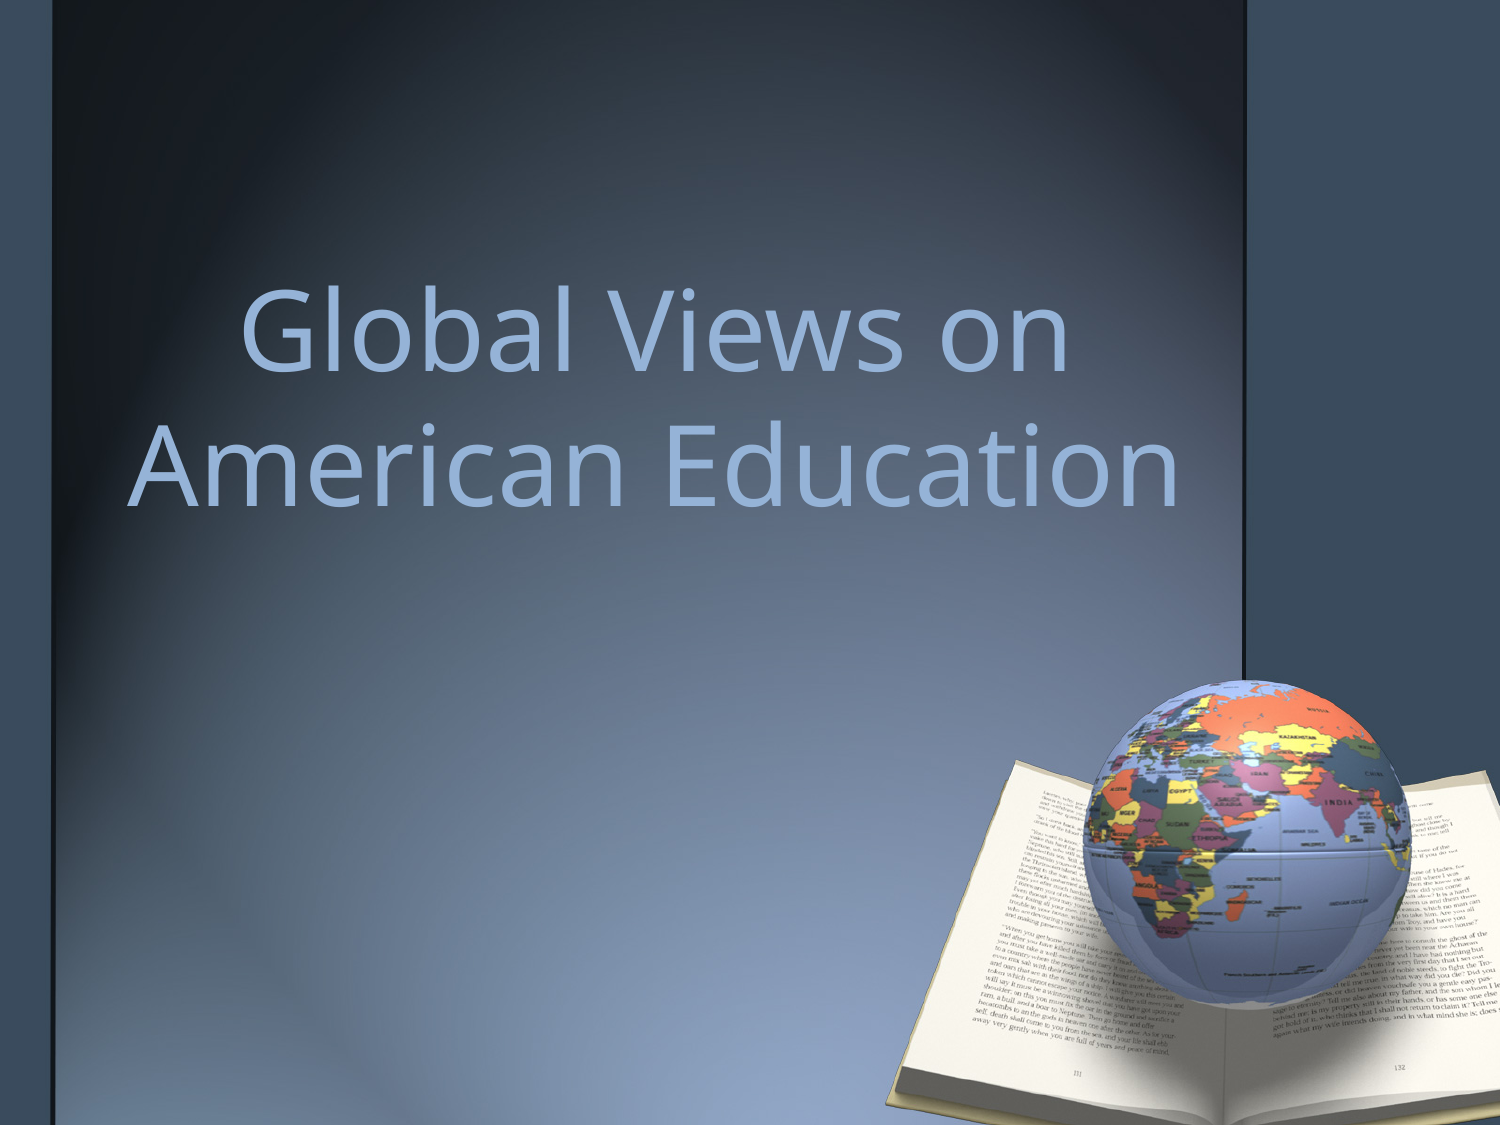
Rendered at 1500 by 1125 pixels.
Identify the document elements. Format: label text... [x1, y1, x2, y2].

picture [0, 0, 1500, 1125]
title Global Views on American Education [112, 149, 1201, 638]
